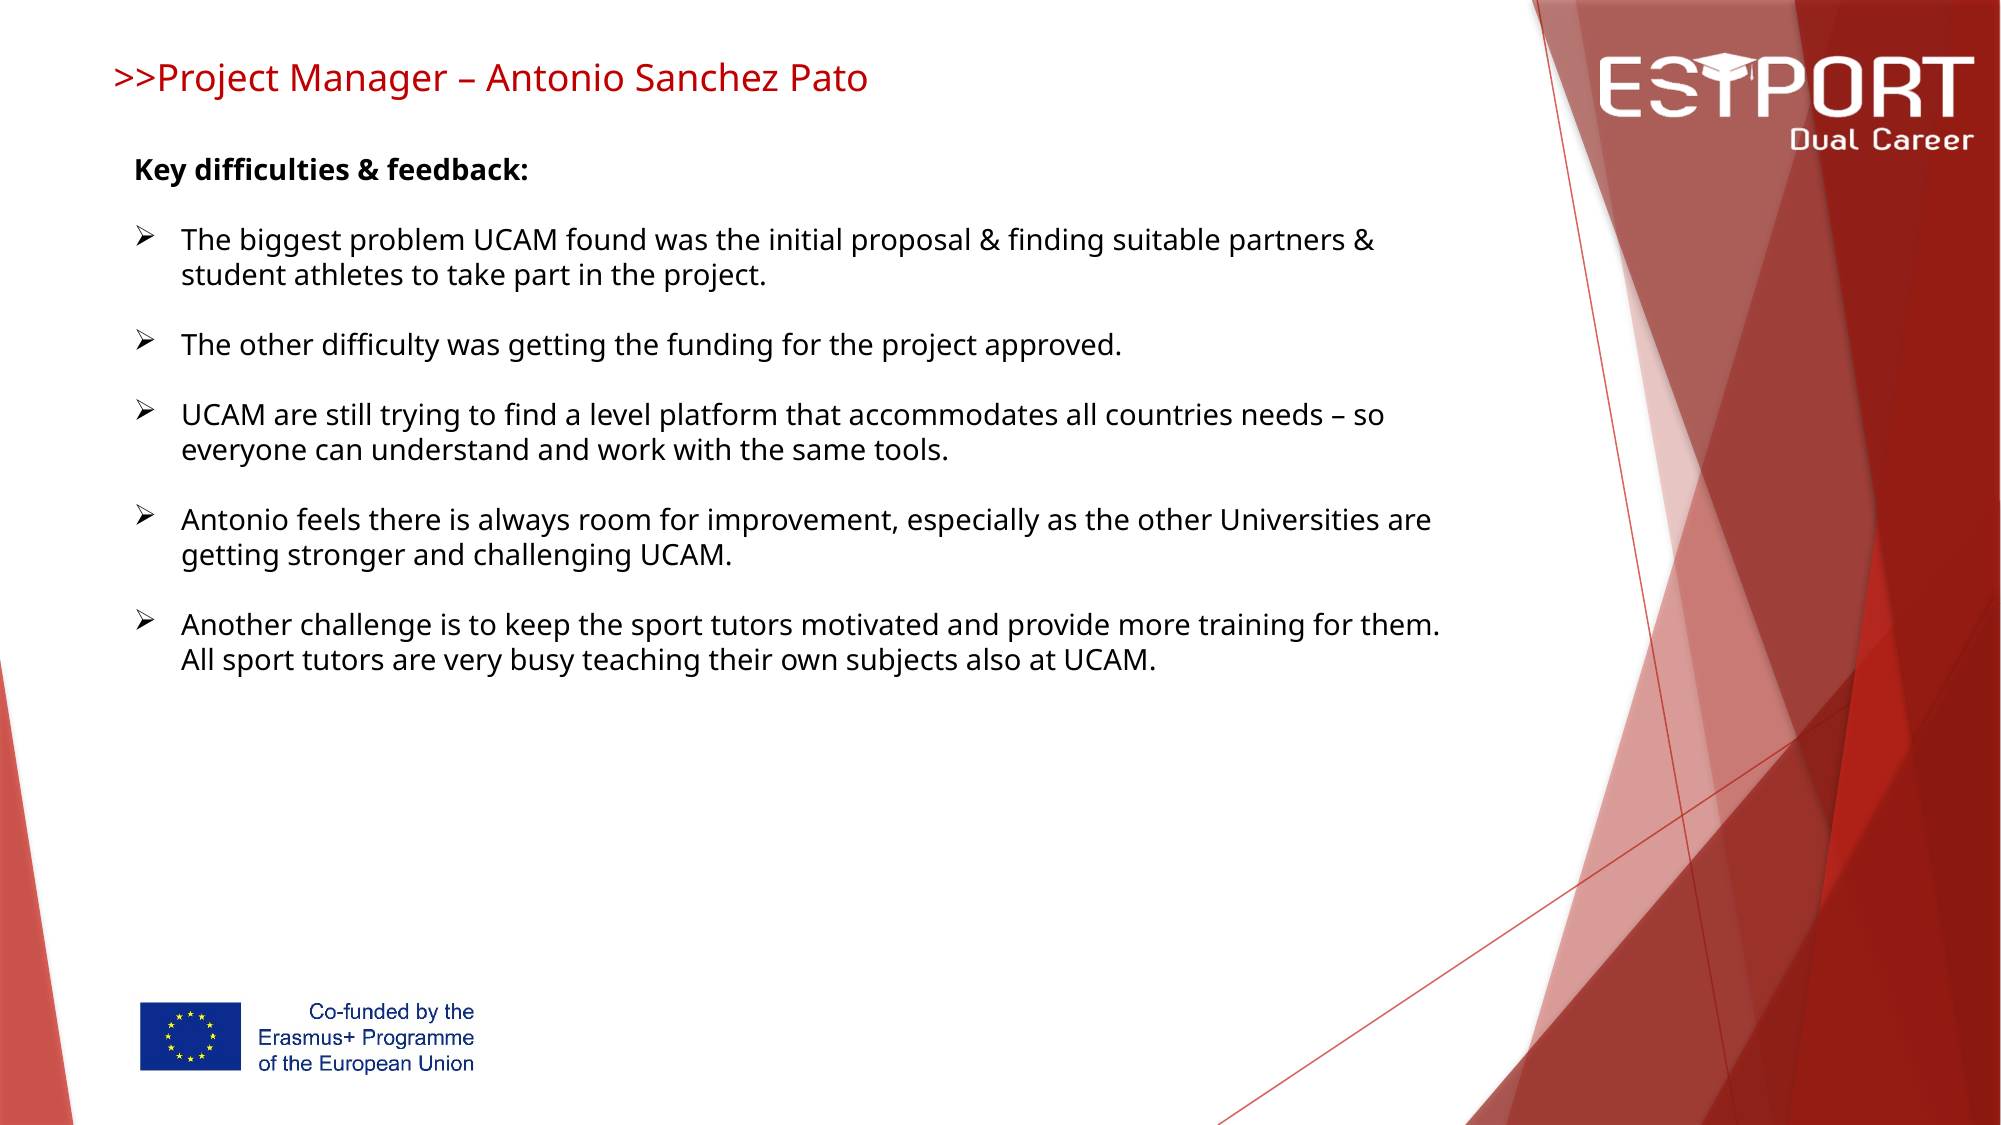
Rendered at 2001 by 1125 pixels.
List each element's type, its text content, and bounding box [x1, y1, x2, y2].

text_box >>Project Manager – Antonio Sanchez Pato [98, 47, 885, 107]
picture [118, 982, 491, 1091]
text_box Key difficulties & feedback: The biggest problem UCAM found was the initial proposal & finding suitable partners & student athletes to take part in the project. The other difficulty was getting the funding for the project approved. UCAM are still trying to find a level platform that accommodates all countries needs – so everyone can understand and work with the same tools. Antonio feels there is always room for improvement, especially as the other Universities are getting stronger and challenging UCAM. Another challenge is to keep the sport tutors motivated and provide more training for them. All sport tutors are very busy teaching their own subjects also at UCAM. [119, 144, 1478, 754]
picture [1600, 44, 1987, 156]
